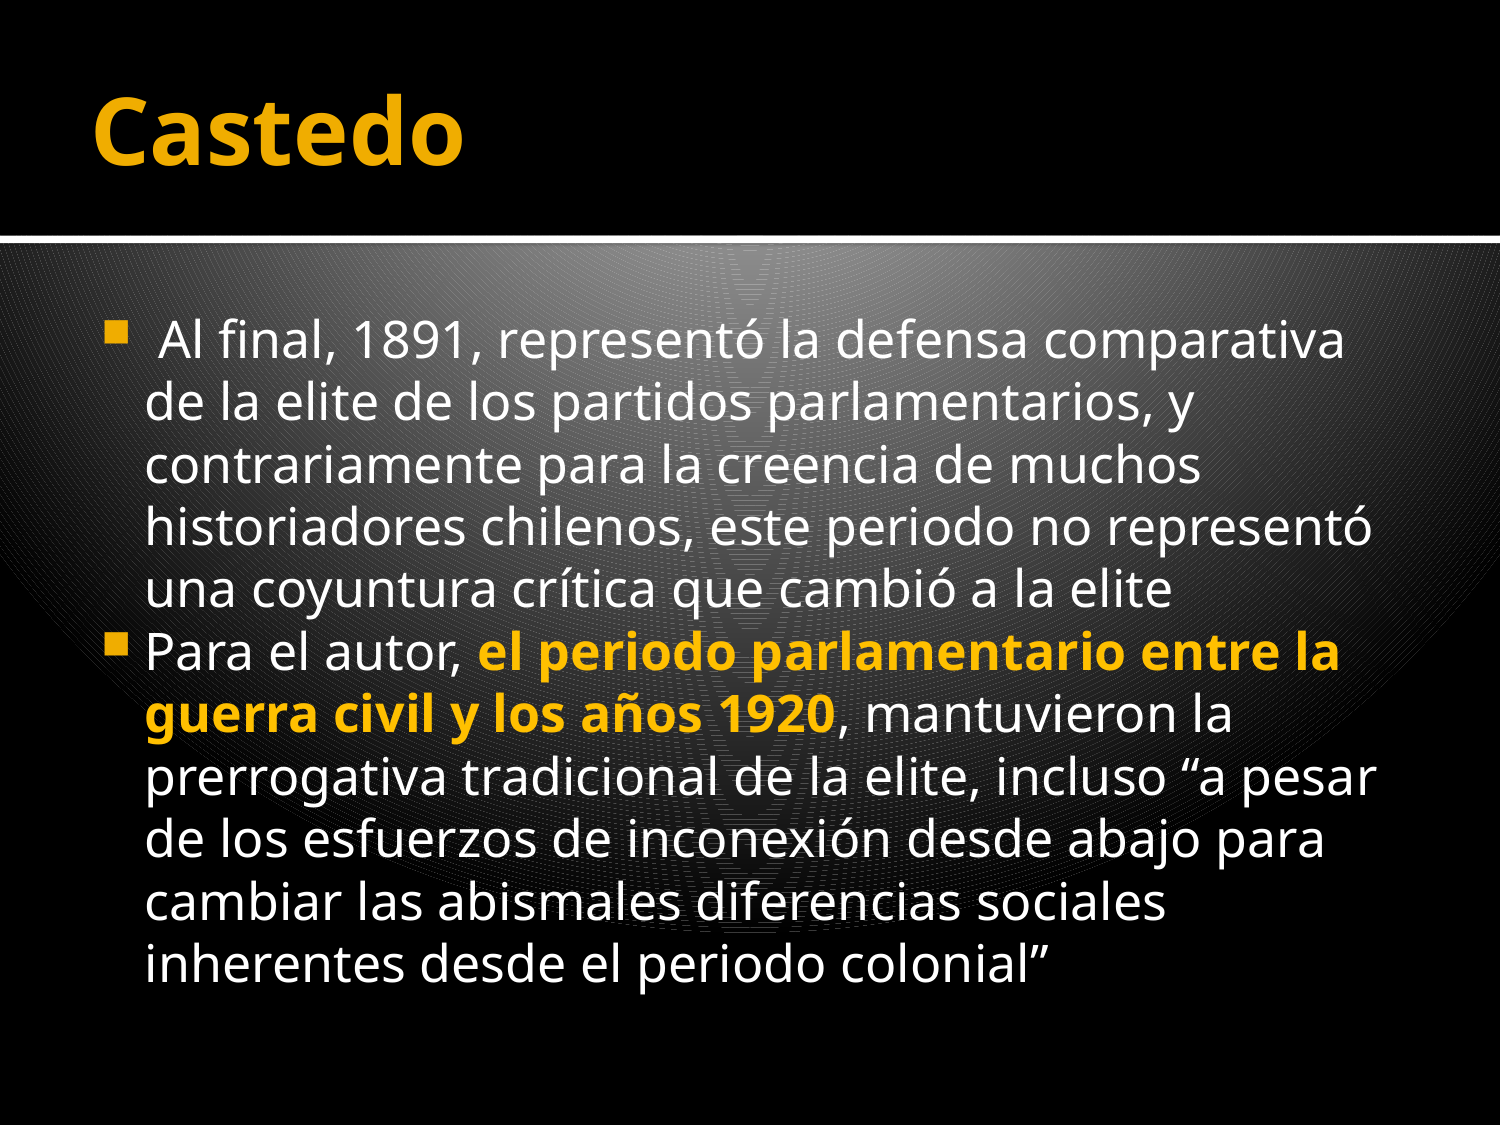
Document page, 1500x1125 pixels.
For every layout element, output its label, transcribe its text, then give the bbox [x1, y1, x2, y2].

title Castedo [75, 25, 1425, 231]
list Al final, 1891, representó la defensa comparativa de la elite de los partidos parlamentarios, y contrariamente para la creencia de muchos historiadores chilenos, este periodo no representó una coyuntura crítica que cambió a la elite Para el autor, el periodo parlamentario entre la guerra civil y los años 1920, mantuvieron la prerrogativa tradicional de la elite, incluso “a pesar de los esfuerzos de inconexión desde abajo para cambiar las abismales diferencias sociales inherentes desde el periodo colonial” [75, 291, 1425, 1050]
